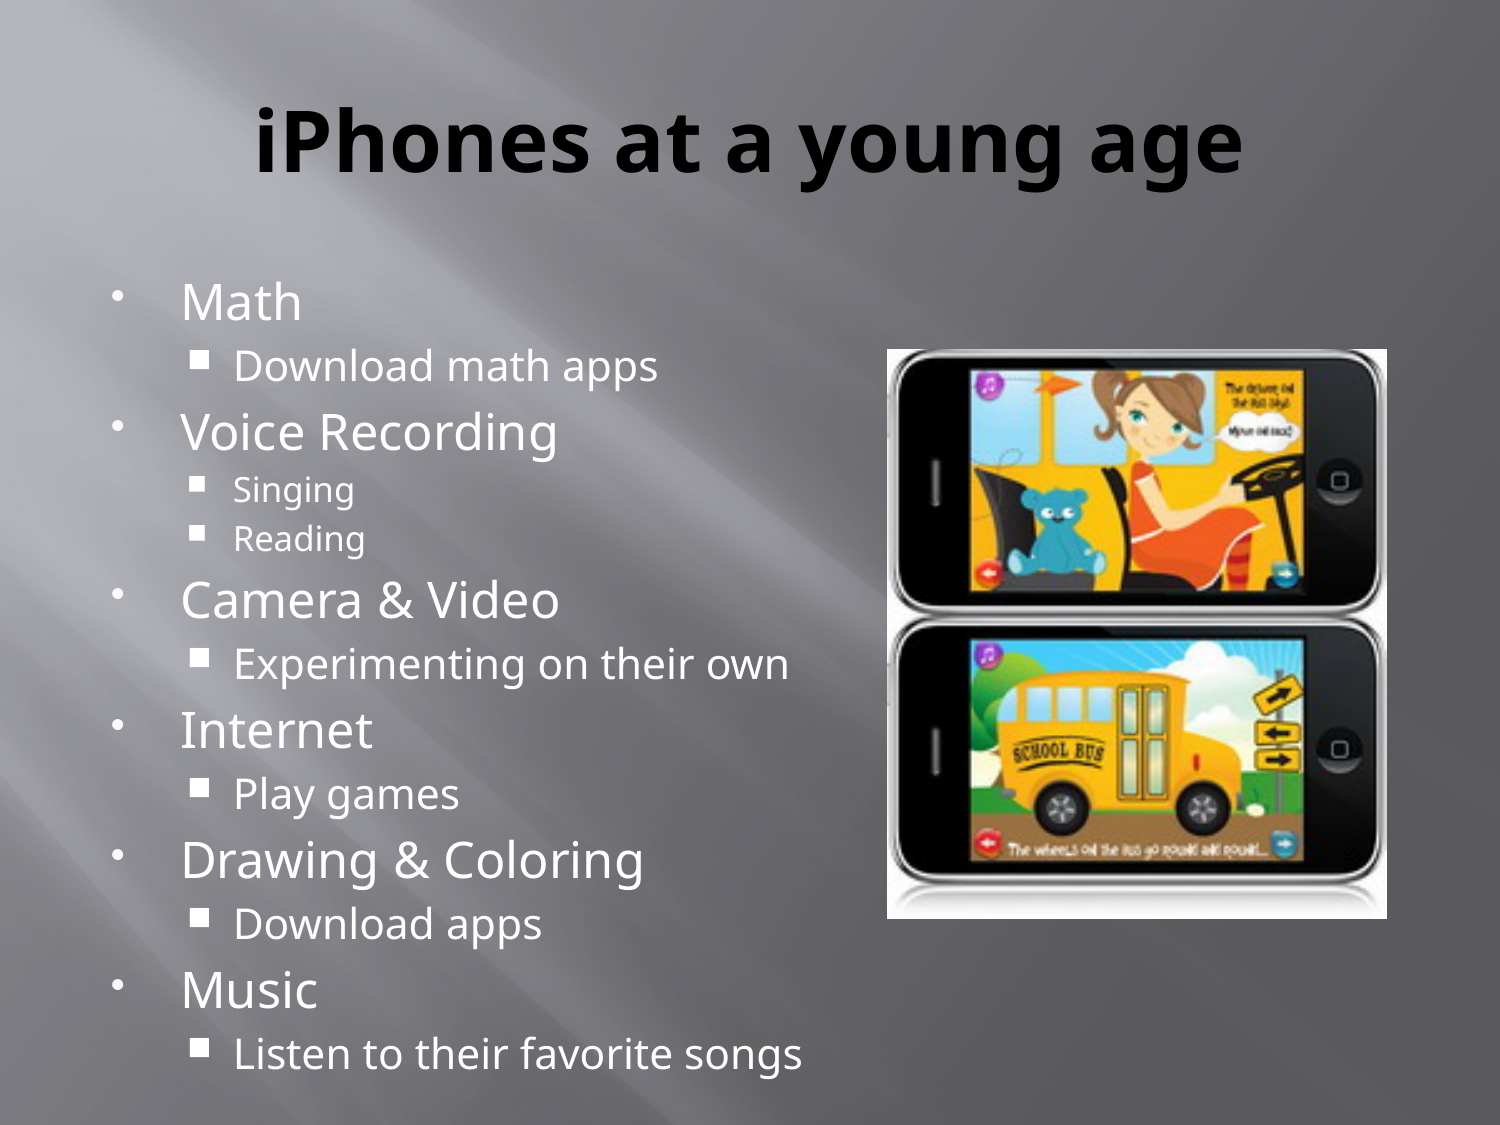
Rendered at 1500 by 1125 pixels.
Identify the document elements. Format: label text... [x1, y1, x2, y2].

list Math Download math apps Voice Recording Singing Reading Camera & Video Experimenting on their own Internet Play games Drawing & Coloring Download apps Music Listen to their favorite songs [75, 262, 1425, 1088]
title iPhones at a young age [75, 45, 1425, 233]
picture [887, 349, 1387, 919]
